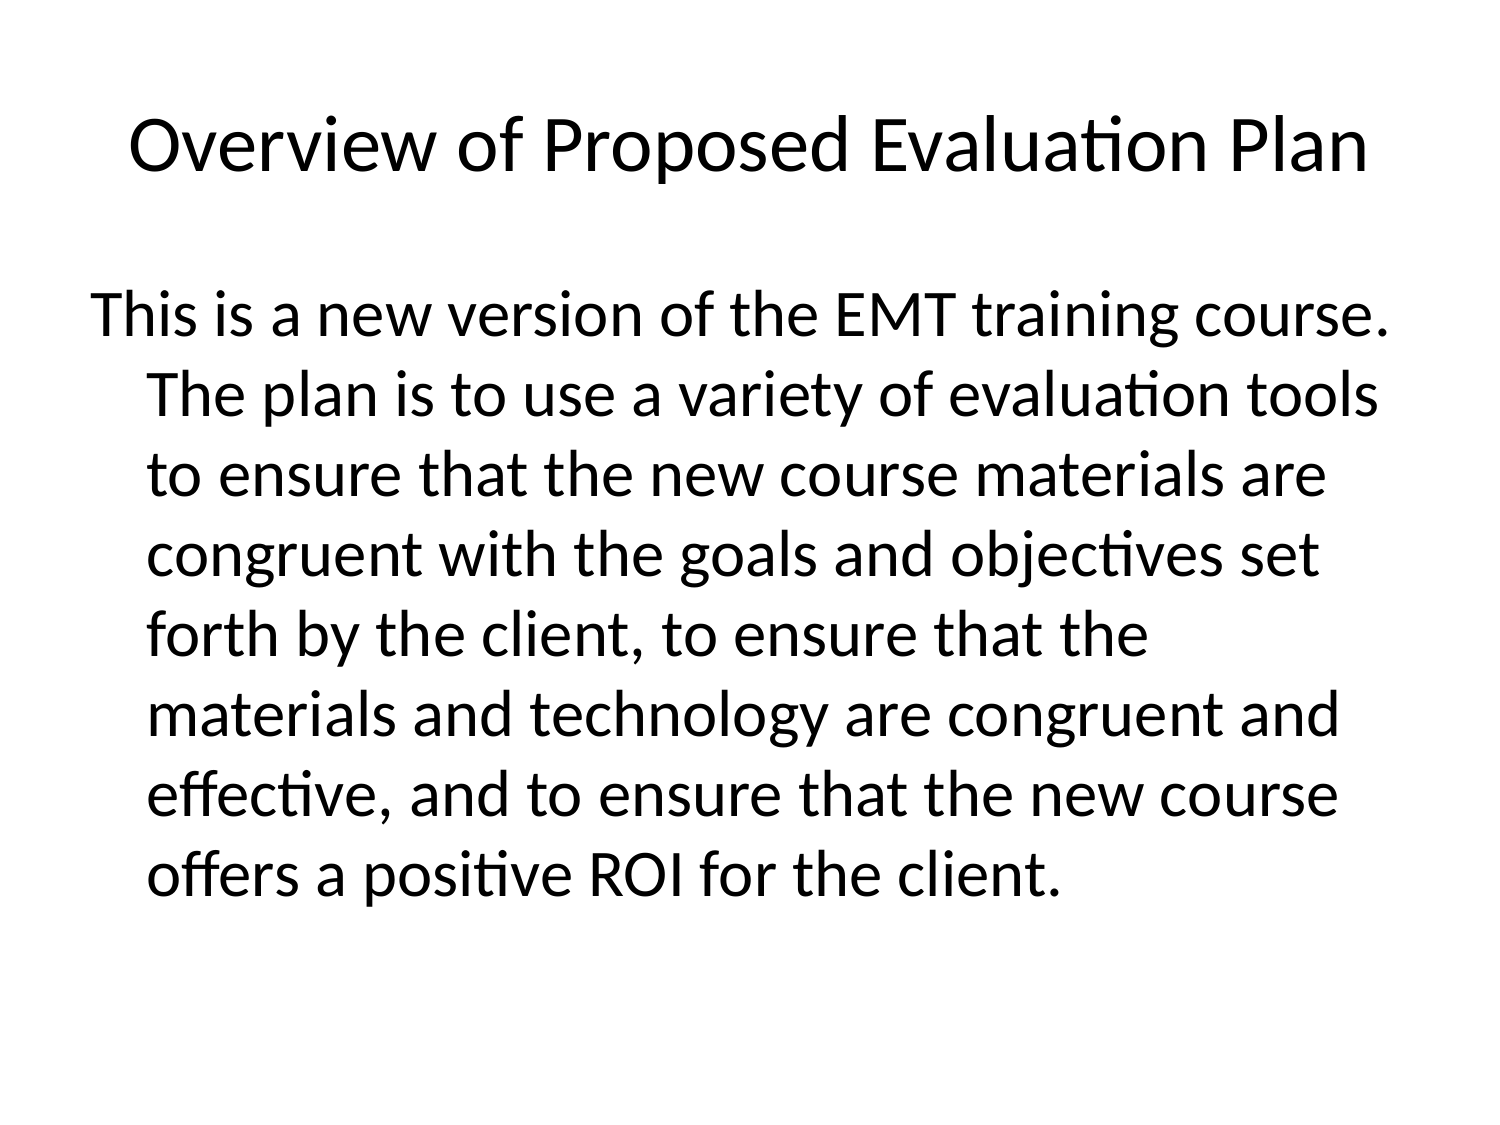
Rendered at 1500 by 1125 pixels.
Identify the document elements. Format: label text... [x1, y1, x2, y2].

list This is a new version of the EMT training course. The plan is to use a variety of evaluation tools to ensure that the new course materials are congruent with the goals and objectives set forth by the client, to ensure that the materials and technology are congruent and effective, and to ensure that the new course offers a positive ROI for the client. [75, 262, 1425, 1005]
title Overview of Proposed Evaluation Plan [75, 45, 1425, 233]
